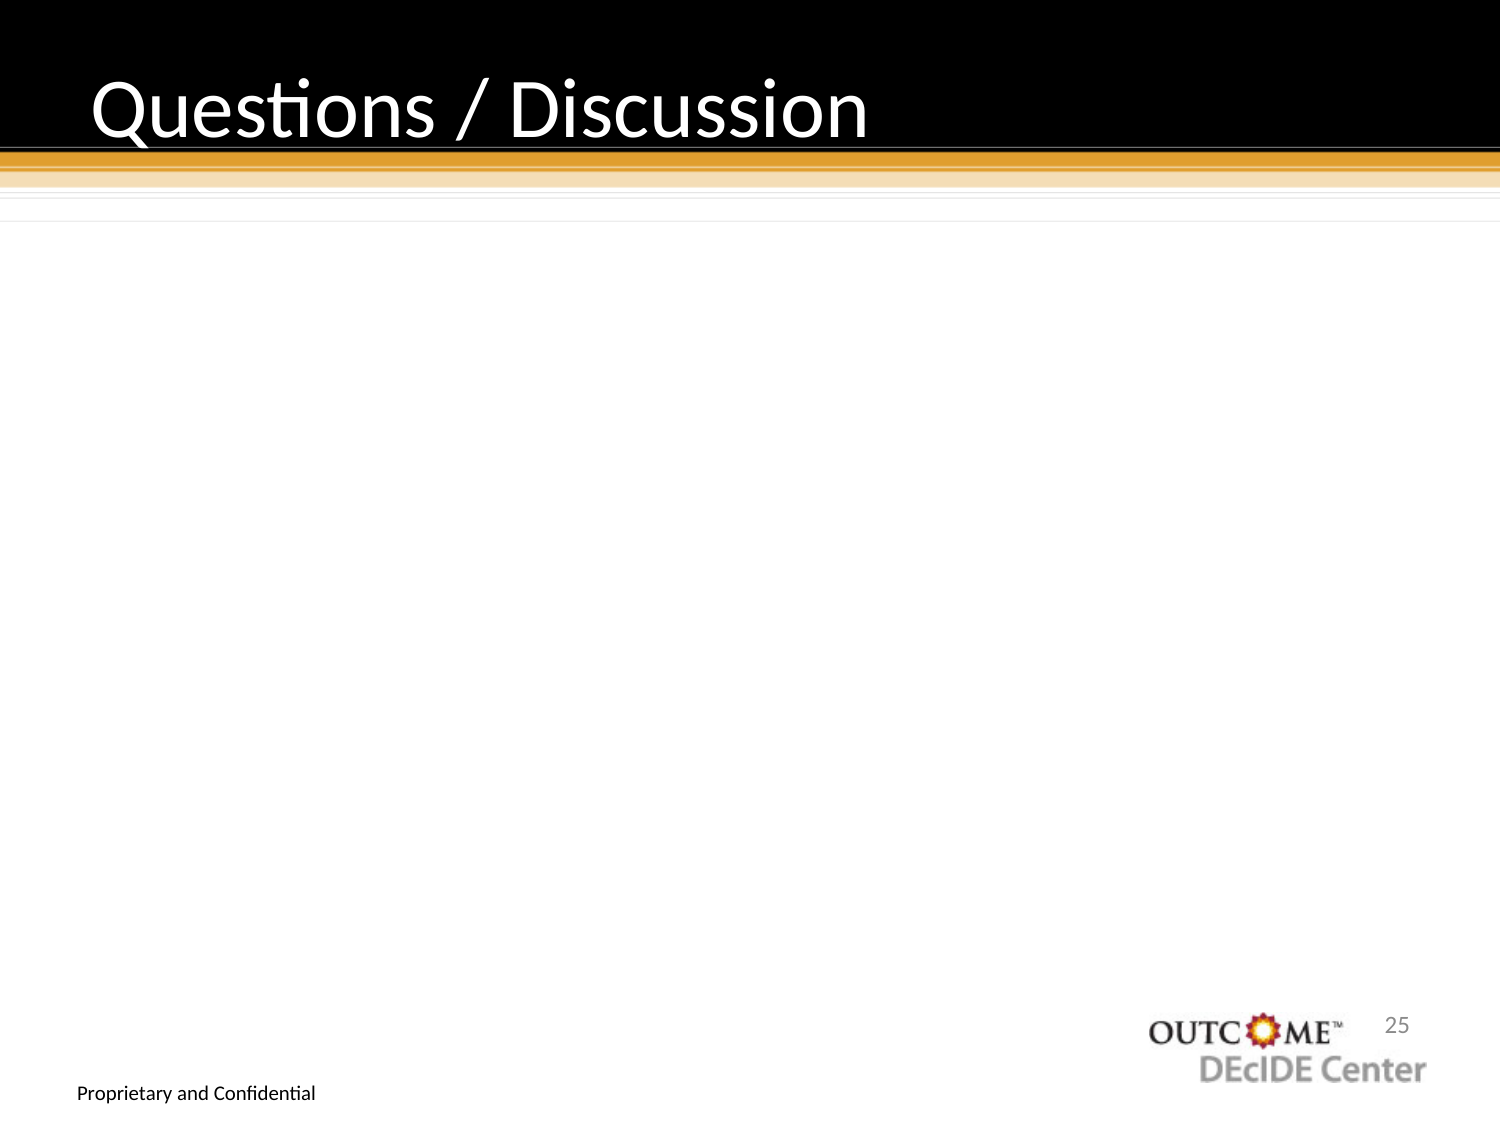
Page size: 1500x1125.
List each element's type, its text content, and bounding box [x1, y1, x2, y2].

picture [0, 0, 1500, 223]
slide_number 24 [1074, 999, 1425, 1048]
picture [1149, 1012, 1427, 1083]
title Questions / Discussion [75, 45, 1425, 163]
